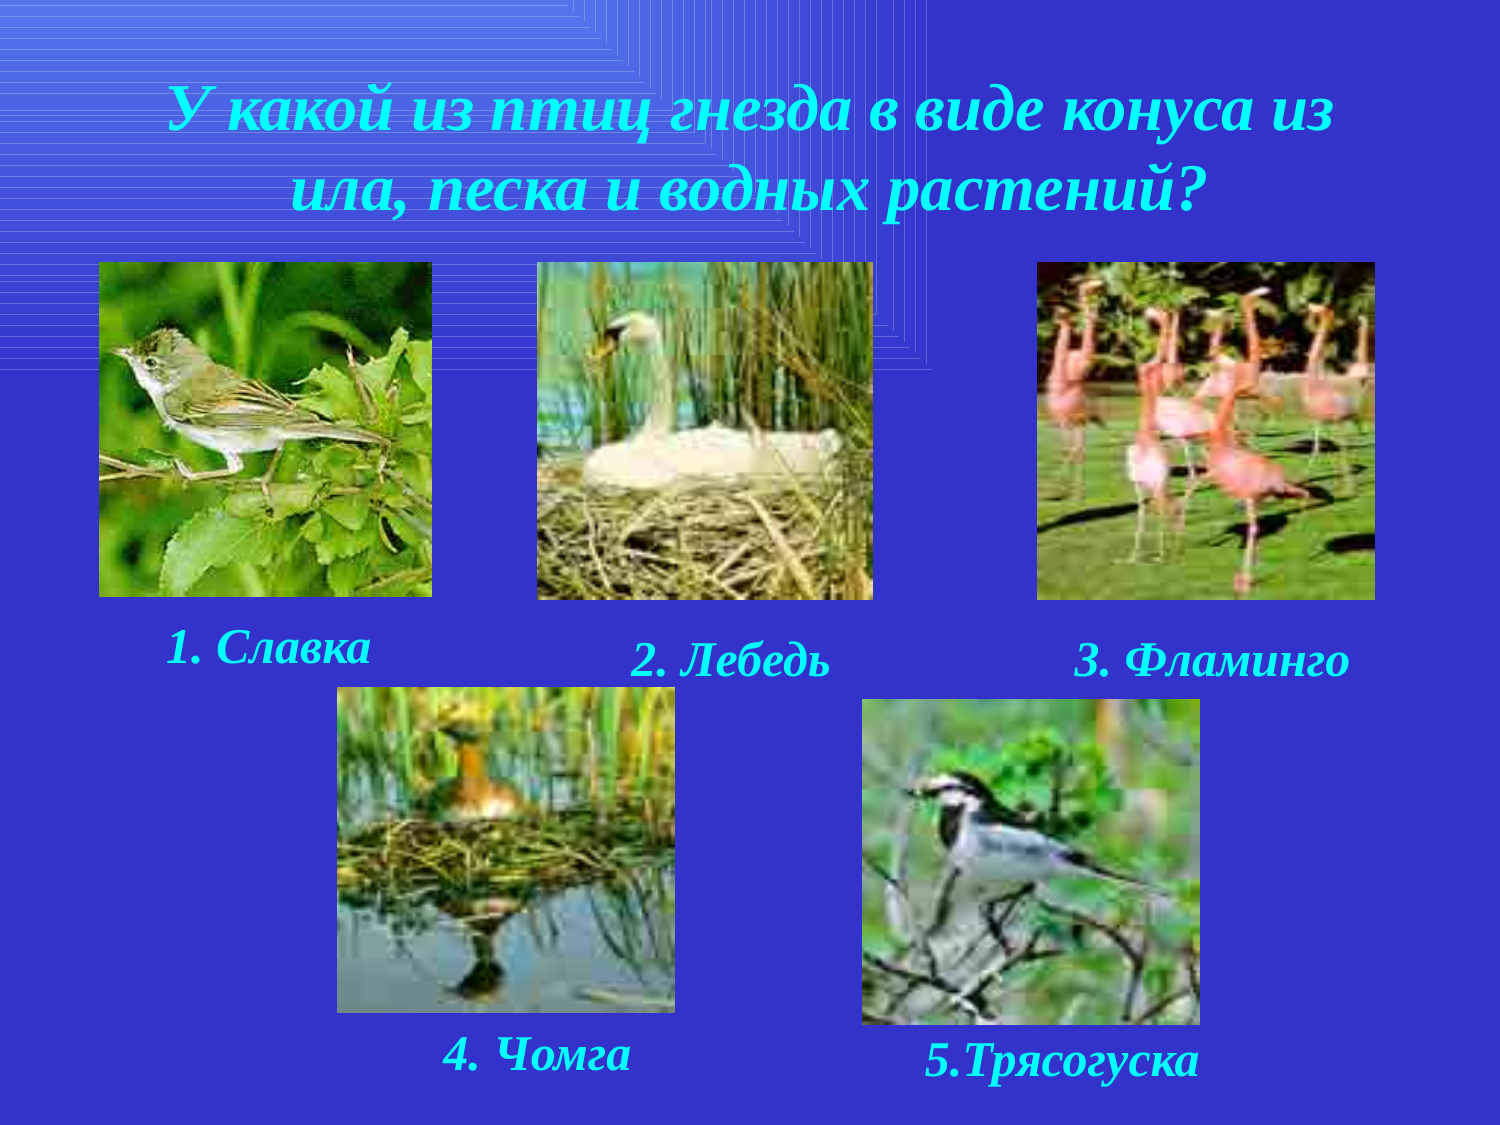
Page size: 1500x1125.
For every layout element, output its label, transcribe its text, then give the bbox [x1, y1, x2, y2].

text_box 2. Лебедь [549, 612, 913, 700]
text_box 5.Трясогуска [874, 1024, 1250, 1088]
text_box 3. Фламинго [1024, 612, 1400, 700]
picture [99, 262, 432, 598]
text_box У какой из птиц гнезда в виде конуса из ила, песка и водных растений? [112, 0, 1388, 288]
picture [862, 699, 1201, 1026]
text_box 1. Славка [87, 599, 450, 688]
picture [337, 687, 676, 1013]
picture [537, 262, 873, 601]
picture [1037, 262, 1376, 601]
text_box 4. Чомга [349, 1012, 725, 1088]
